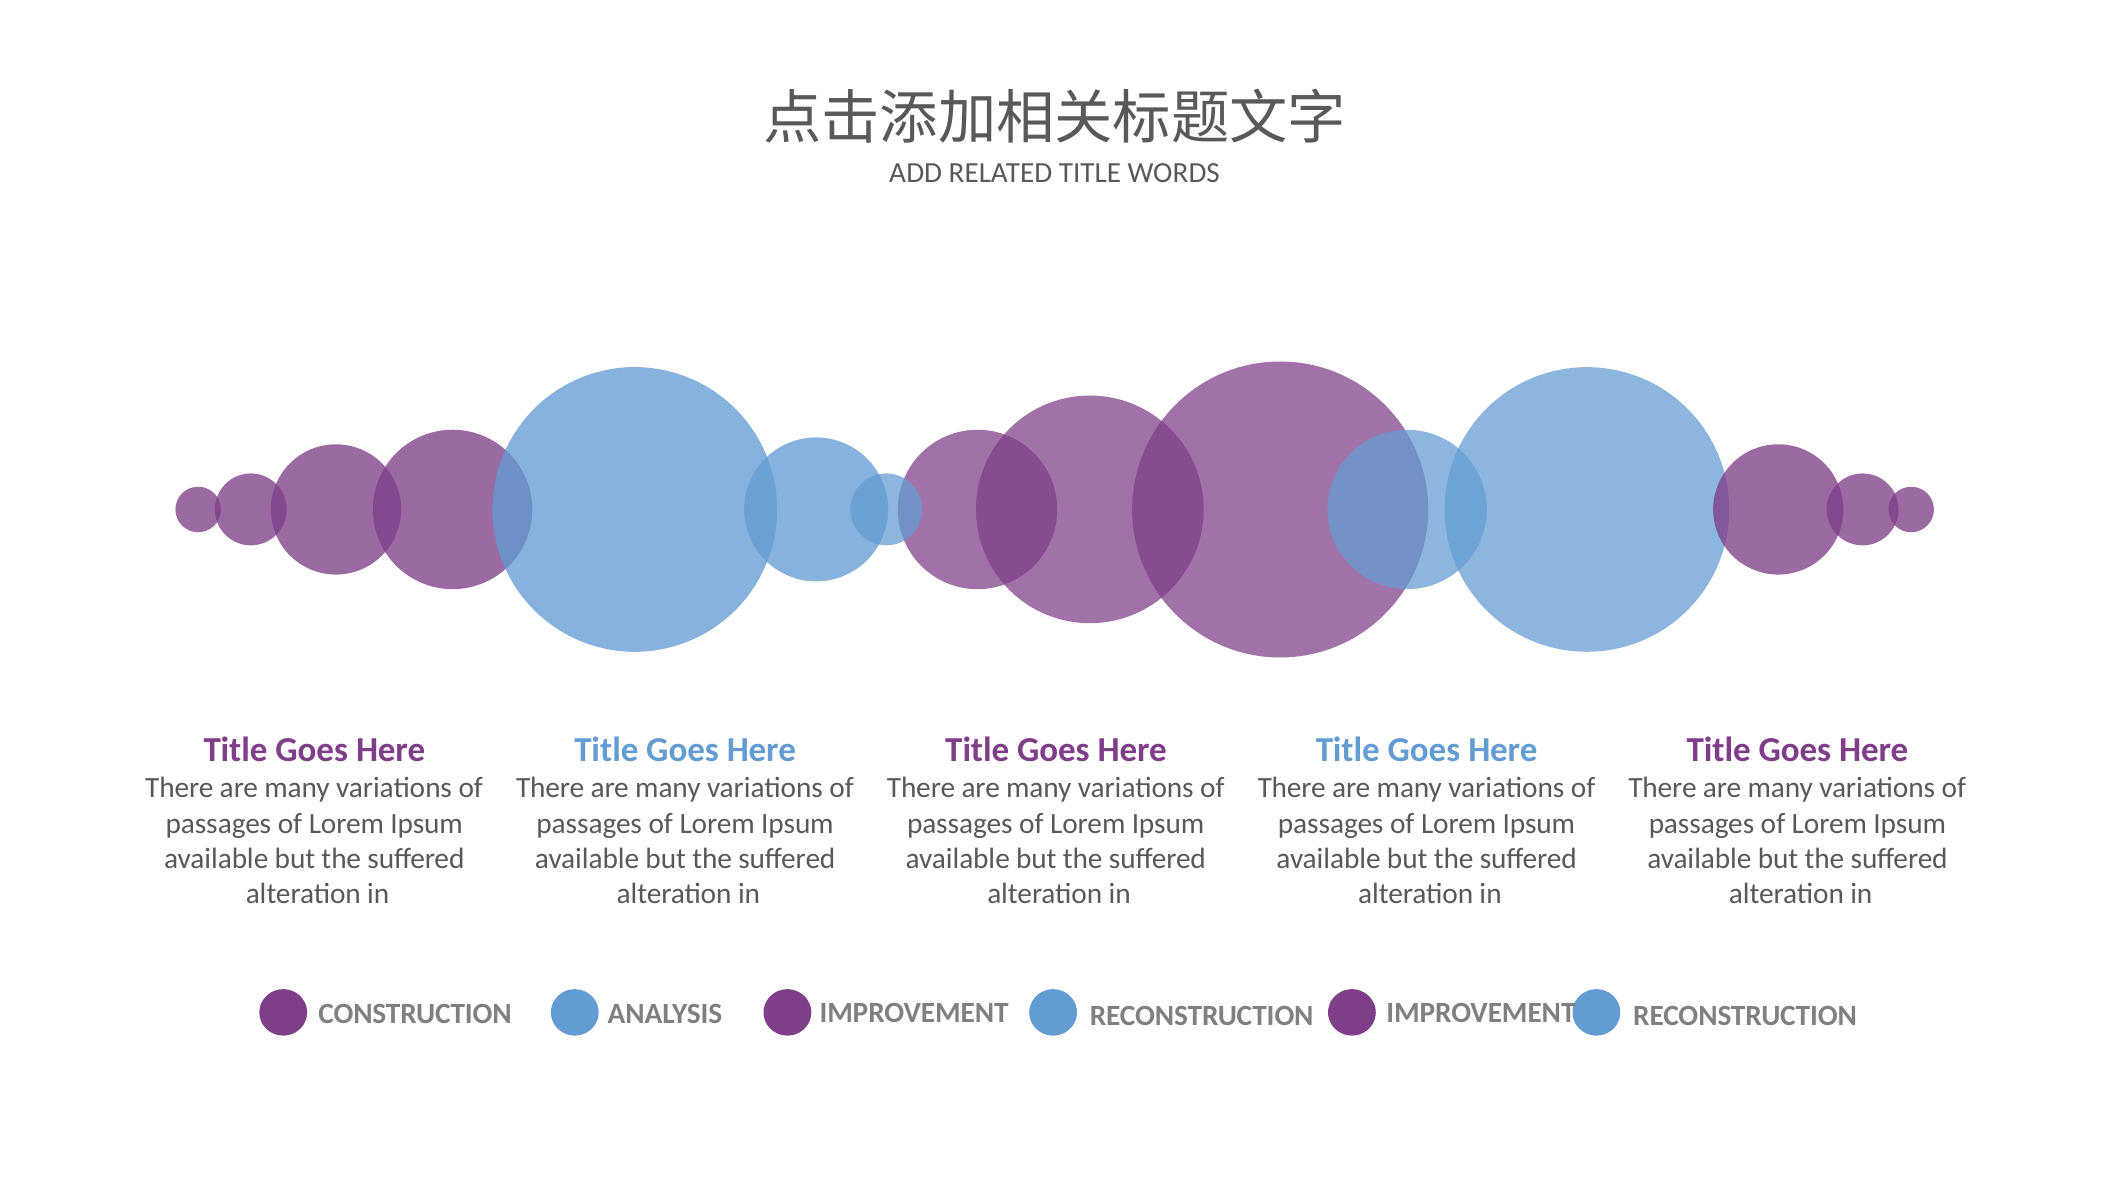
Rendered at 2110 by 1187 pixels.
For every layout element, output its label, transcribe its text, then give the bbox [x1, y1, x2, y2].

text_box Title Goes Here There are many variations of passages of Lorem Ipsum available but the suffered alteration in [478, 719, 849, 917]
text_box [385, 429, 505, 590]
text_box [1713, 444, 1838, 575]
text_box [1444, 367, 1725, 652]
text_box Title Goes Here There are many variations of passages of Lorem Ipsum available but the suffered alteration in [1591, 719, 2004, 917]
text_box [1895, 486, 1934, 533]
text_box [175, 486, 217, 533]
text_box [904, 429, 1004, 590]
text_box [850, 473, 923, 546]
text_box Title Goes Here There are many variations of passages of Lorem Ipsum available but the suffered alteration in [1220, 719, 1591, 917]
text_box [744, 437, 879, 582]
text_box [1327, 429, 1458, 590]
text_box [976, 395, 1161, 624]
text_box [214, 473, 287, 546]
text_box [1826, 473, 1899, 546]
text_box 点击添加相关标题文字 [747, 71, 1362, 158]
text_box [492, 367, 767, 652]
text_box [259, 989, 1860, 1036]
text_box Title Goes Here There are many variations of passages of Lorem Ipsum available but the suffered alteration in [849, 719, 1220, 917]
text_box [1132, 361, 1405, 658]
text_box Title Goes Here There are many variations of passages of Lorem Ipsum available but the suffered alteration in [107, 719, 478, 917]
text_box ADD RELATED TITLE WORDS [873, 144, 1237, 196]
text_box [276, 444, 402, 575]
